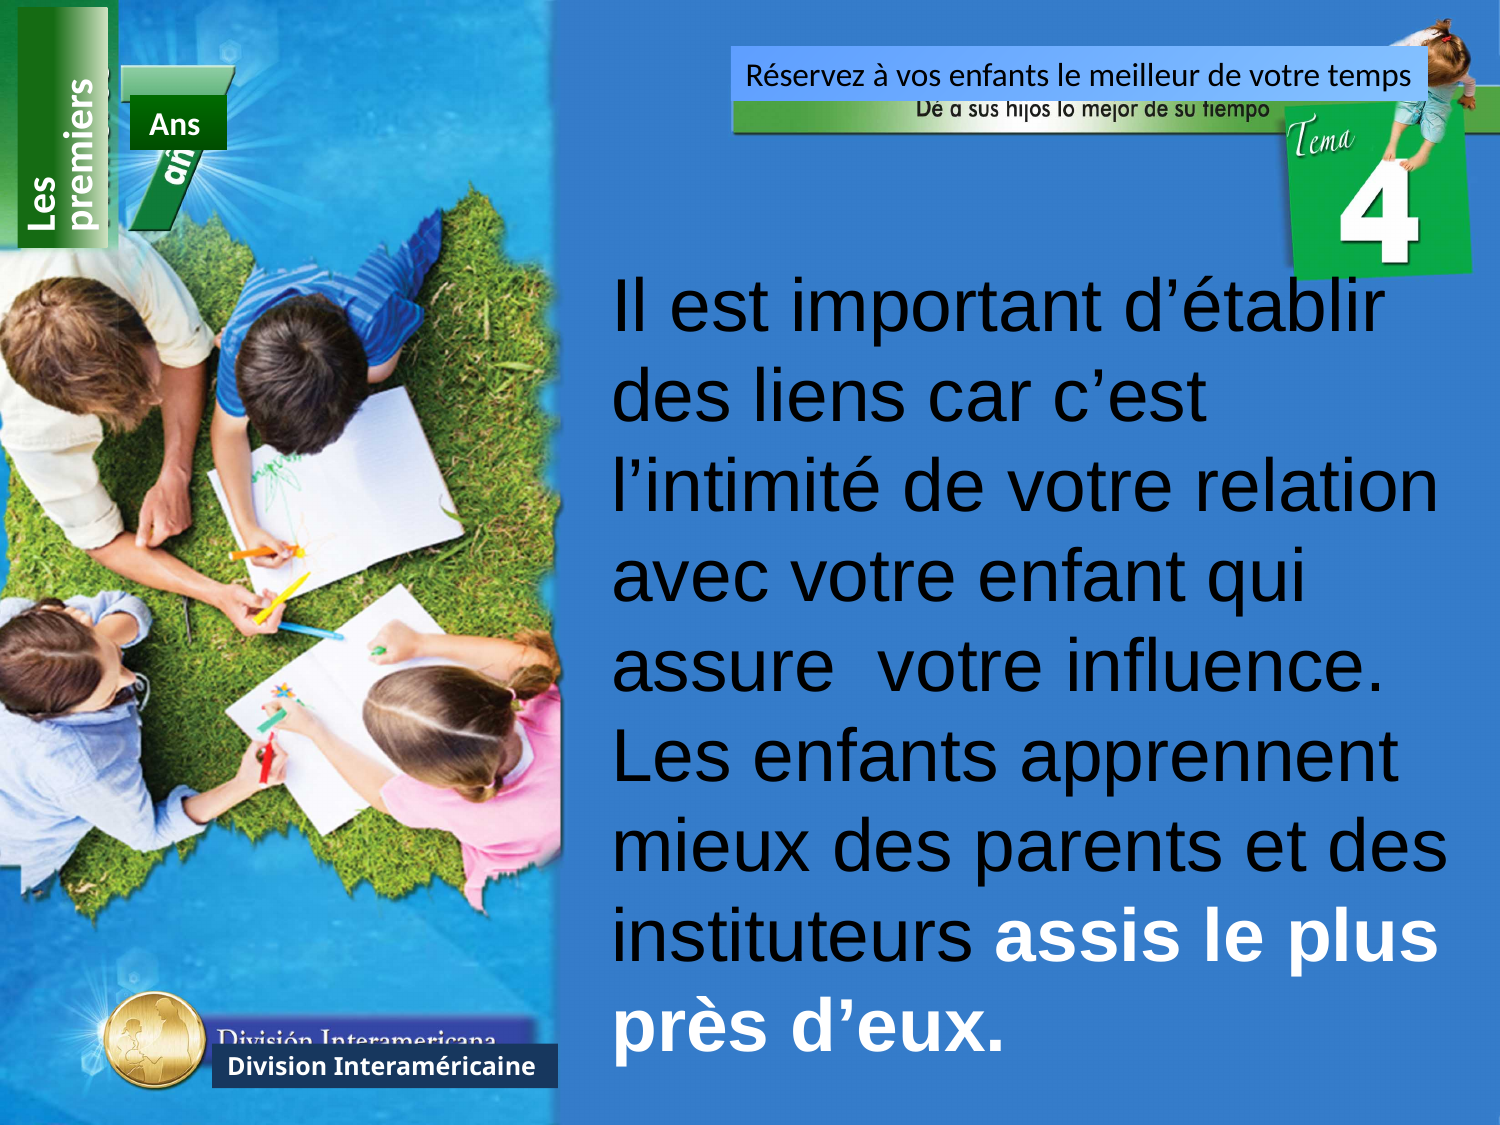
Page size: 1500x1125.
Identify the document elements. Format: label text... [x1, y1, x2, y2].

picture [0, 0, 1500, 1125]
text_box Réservez à vos enfants le meilleur de votre temps [730, 46, 1428, 101]
text_box Division Interaméricaine [212, 1043, 558, 1089]
text_box Les premiers [17, 7, 108, 248]
text_box Ans [130, 95, 227, 150]
text_box Il est important d’établir des liens car c’est l’intimité de votre relation avec votre enfant qui assure votre influence. Les enfants apprennent mieux des parents et des instituteurs assis le plus près d’eux. [596, 249, 1471, 1074]
